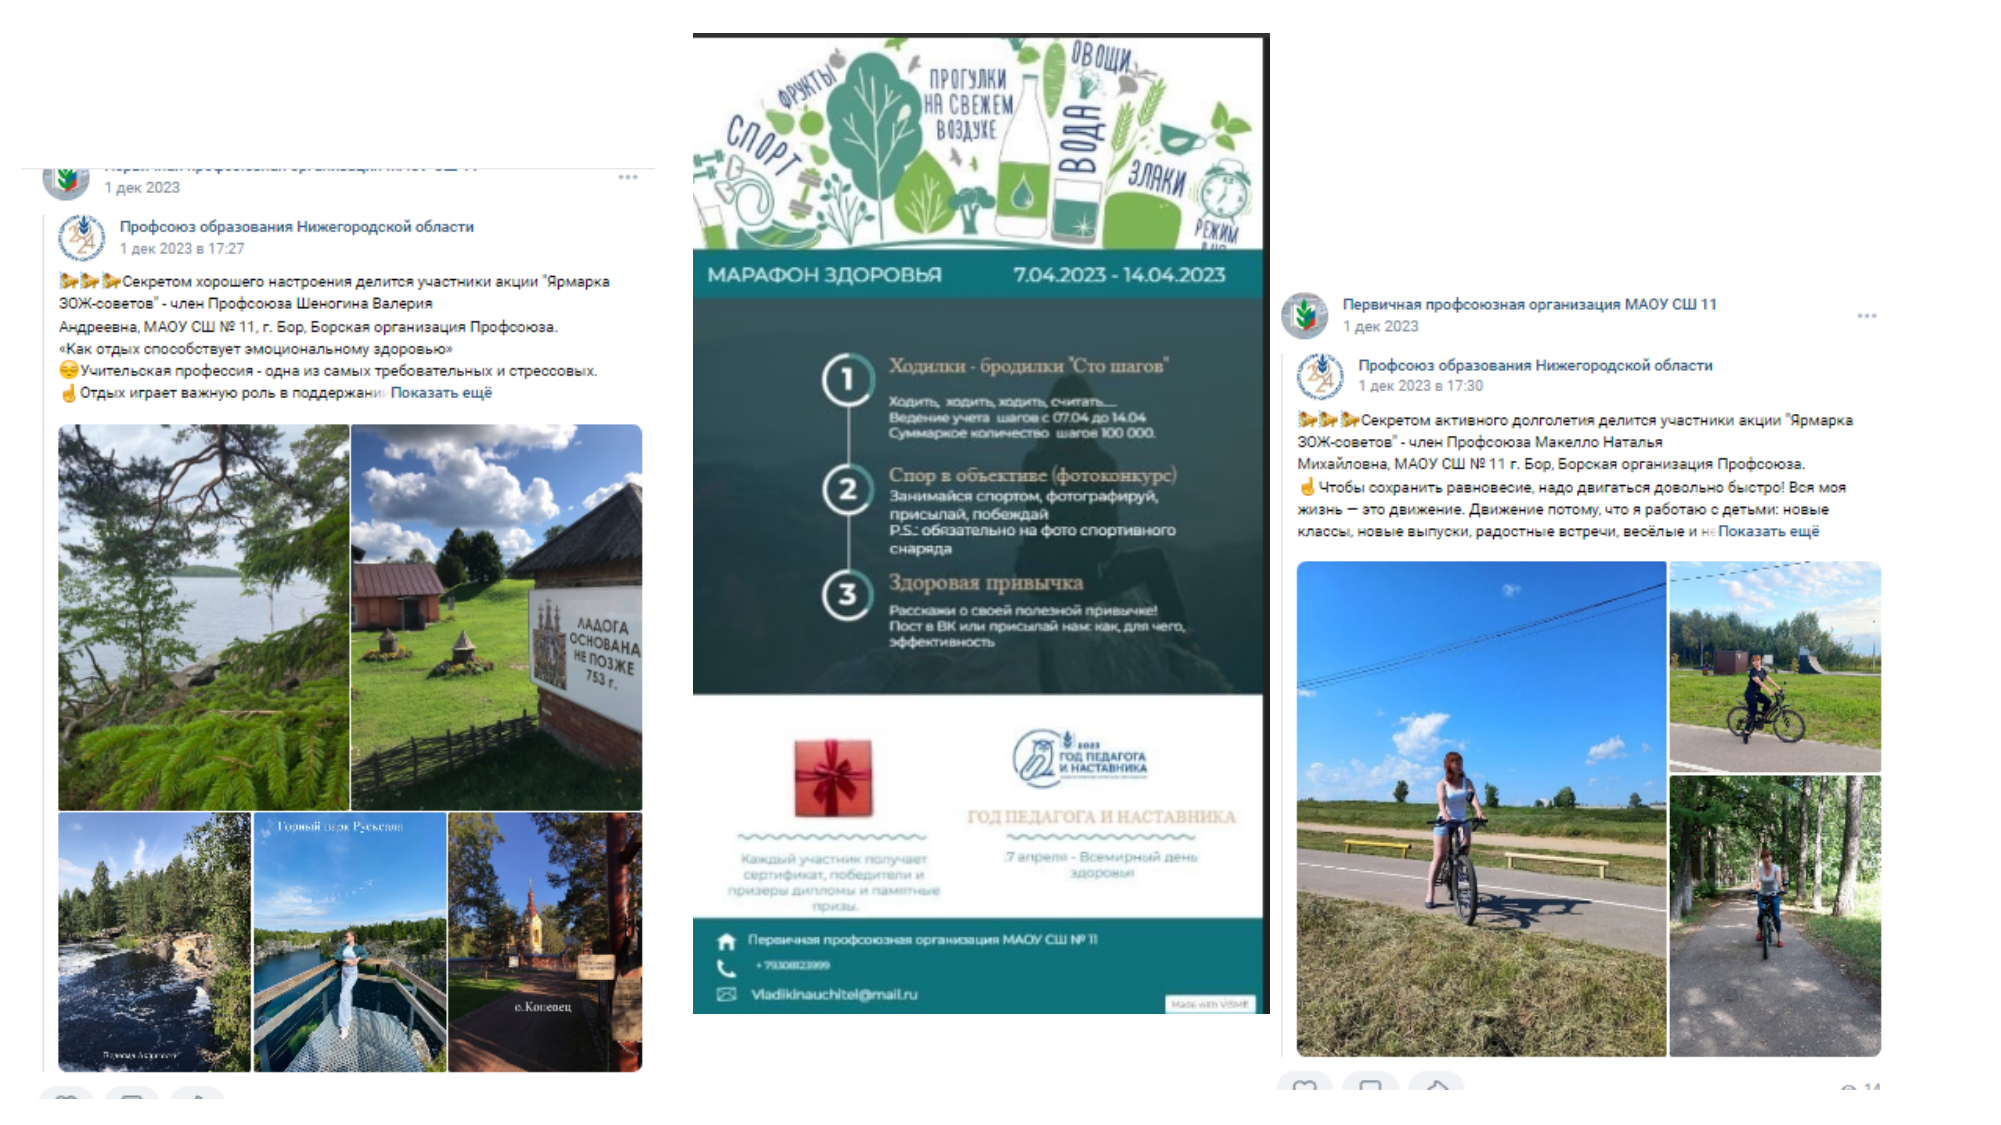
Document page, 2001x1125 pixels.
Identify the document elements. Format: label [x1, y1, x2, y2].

picture [21, 168, 655, 1099]
picture [693, 33, 1894, 1090]
